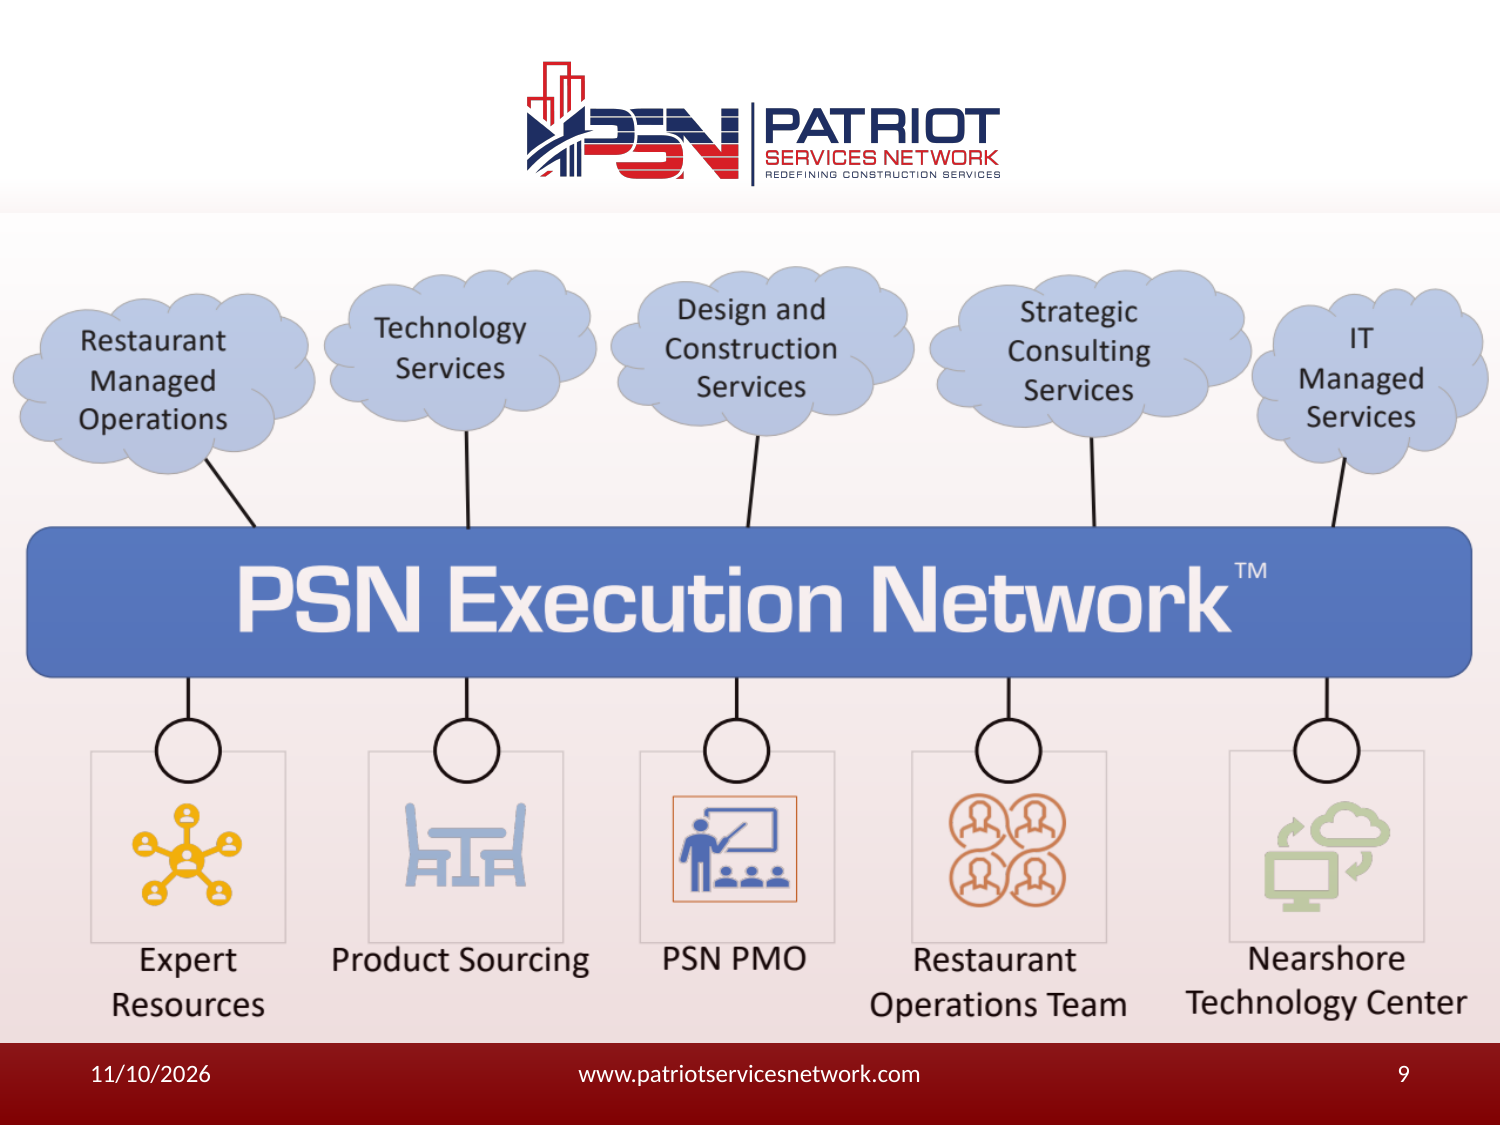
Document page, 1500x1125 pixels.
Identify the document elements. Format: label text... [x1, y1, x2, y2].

picture [0, 0, 1500, 1043]
slide_number 9 [1074, 1051, 1425, 1103]
footer www.patriotservicesnetwork.com [512, 1051, 988, 1103]
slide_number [75, 1051, 425, 1103]
